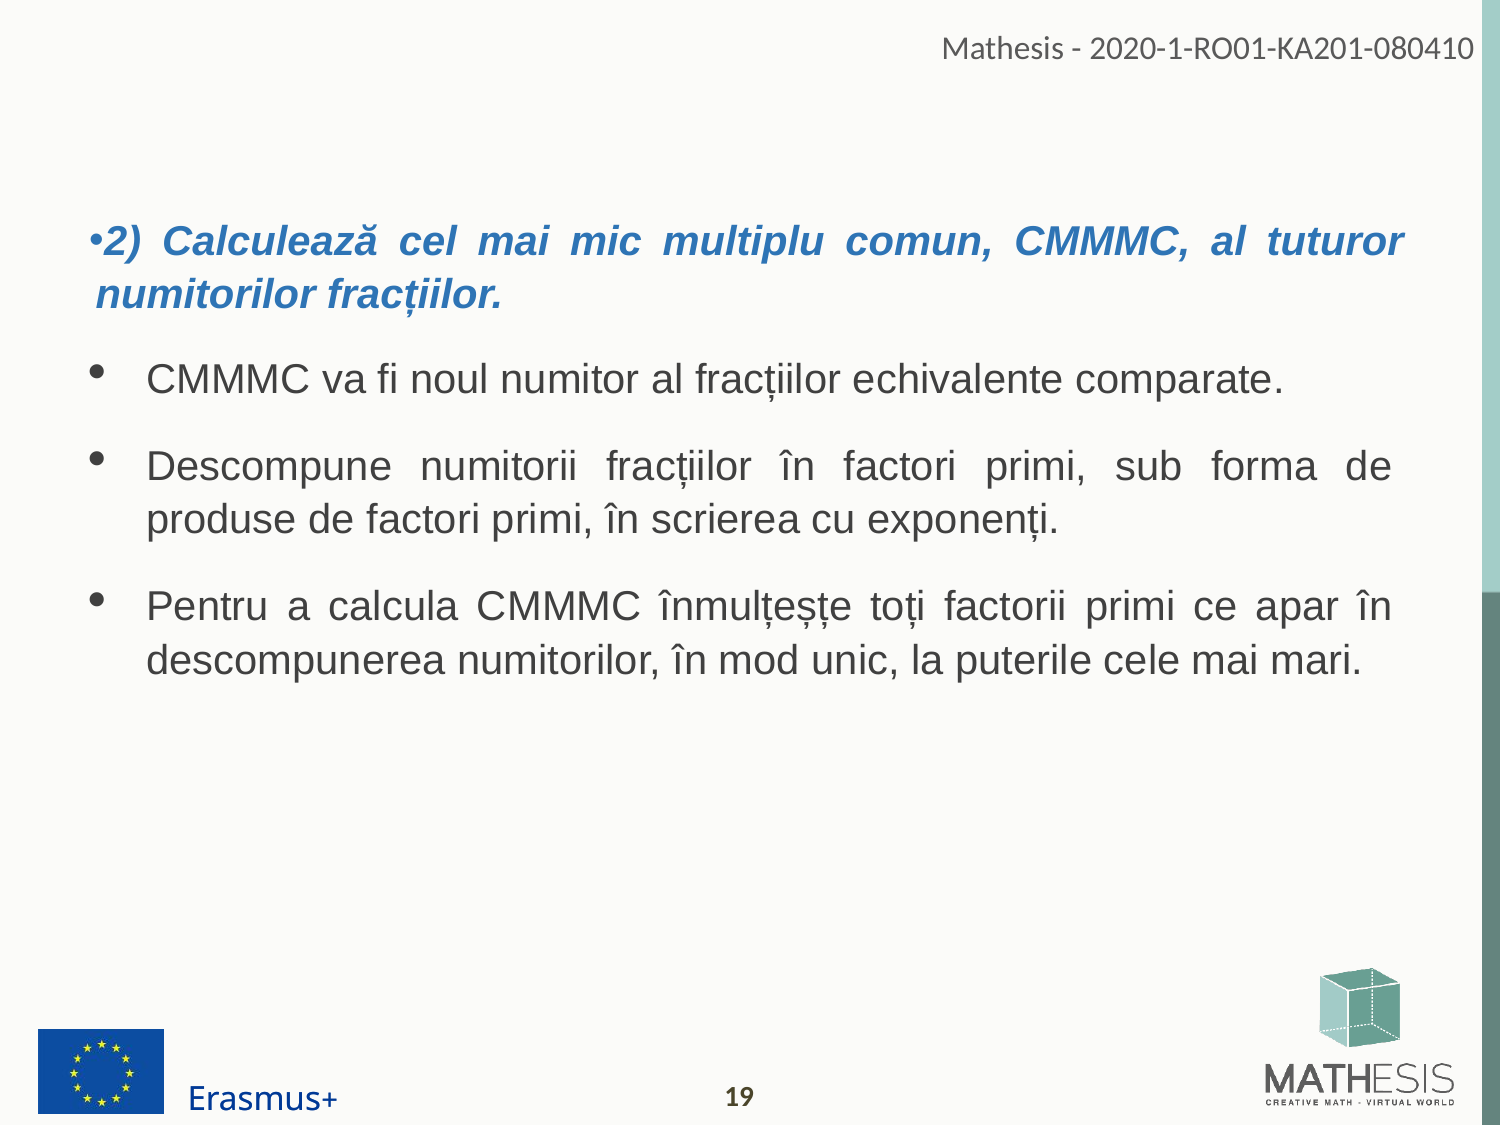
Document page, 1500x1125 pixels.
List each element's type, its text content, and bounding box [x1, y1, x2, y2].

picture [38, 1029, 164, 1114]
list 2) Calculează cel mai mic multiplu comun, CMMMC, al tuturor numitorilor fracțiilor. CMMMC va fi noul numitor al fracțiilor echivalente comparate. Descompune numitorii fracțiilor în factori primi, sub forma de produse de factori primi, în scrierea cu exponenți. Pentru a calcula CMMMC înmulțeșțe toți factorii primi ce apar în descompunerea numitorilor, în mod unic, la puterile cele mai mari. [75, 202, 1425, 946]
